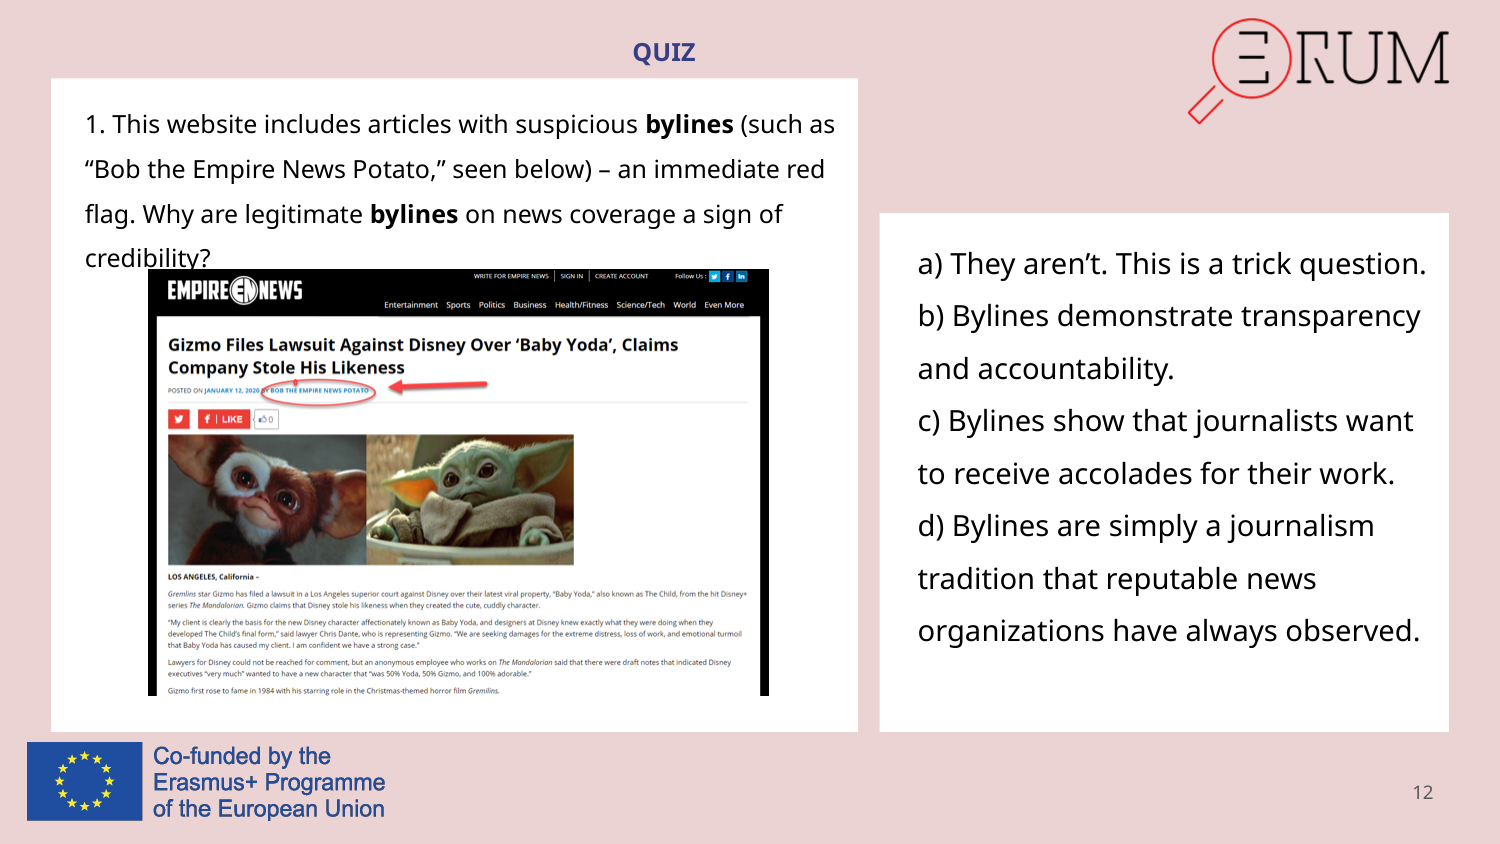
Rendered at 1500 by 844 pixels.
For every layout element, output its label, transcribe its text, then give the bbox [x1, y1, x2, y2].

slide_number 12 [1358, 761, 1449, 826]
picture [27, 742, 385, 821]
picture [148, 269, 770, 696]
list a) They aren’t. This is a trick question. b) Bylines demonstrate transparency and accountability. c) Bylines show that journalists want to receive accolades for their work. d) Bylines are simply a journalism tradition that reputable news organizations have always observed. [879, 212, 1449, 732]
title QUIZ [617, 21, 1167, 79]
list 1. This website includes articles with suspicious bylines (such as “Bob the Empire News Potato,” seen below) – an immediate red flag. Why are legitimate bylines on news coverage a sign of credibility? [51, 78, 859, 732]
picture [1136, 0, 1500, 137]
